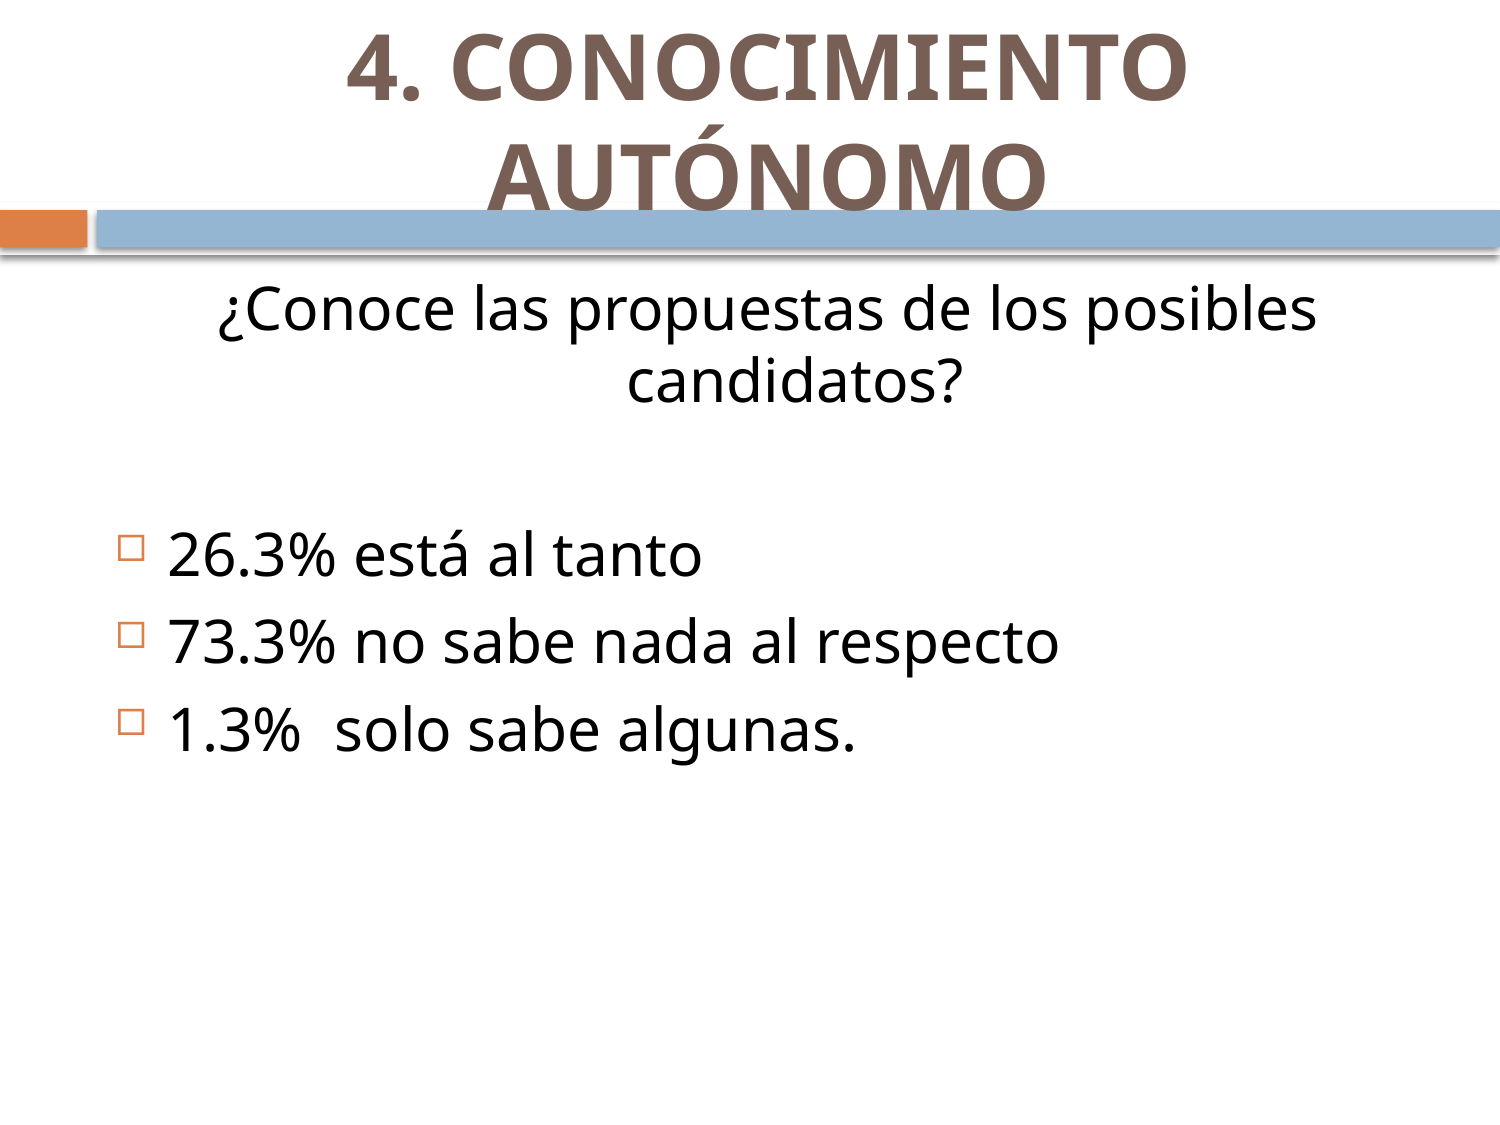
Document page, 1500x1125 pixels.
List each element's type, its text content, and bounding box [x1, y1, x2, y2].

title 4. CONOCIMIENTO AUTÓNOMO [100, 37, 1438, 200]
list ¿Conoce las propuestas de los posibles candidatos? 26.3% está al tanto 73.3% no sabe nada al respecto 1.3% solo sabe algunas. [100, 262, 1438, 1000]
